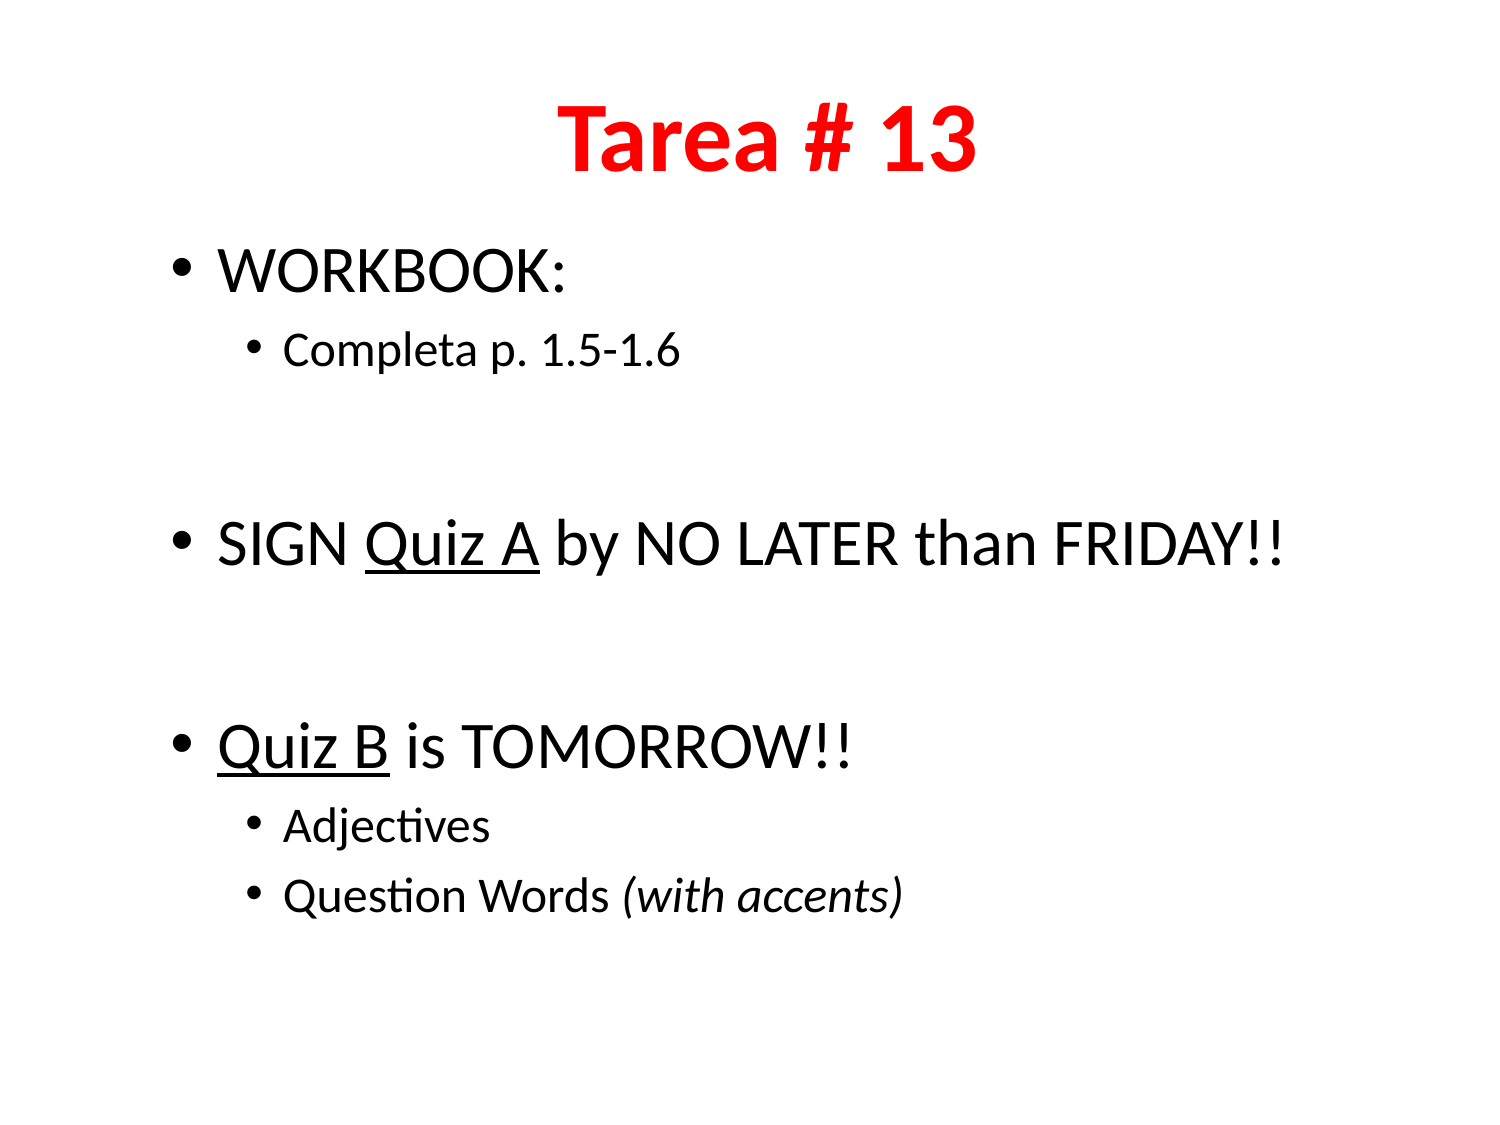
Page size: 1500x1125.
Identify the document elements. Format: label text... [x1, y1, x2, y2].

text_box Tarea # 13 [111, 49, 1425, 213]
list WORKBOOK: Completa p. 1.5-1.6 SIGN Quiz A by NO LATER than FRIDAY!! Quiz B is TOMORROW!! Adjectives Question Words (with accents) [80, 218, 1456, 1007]
